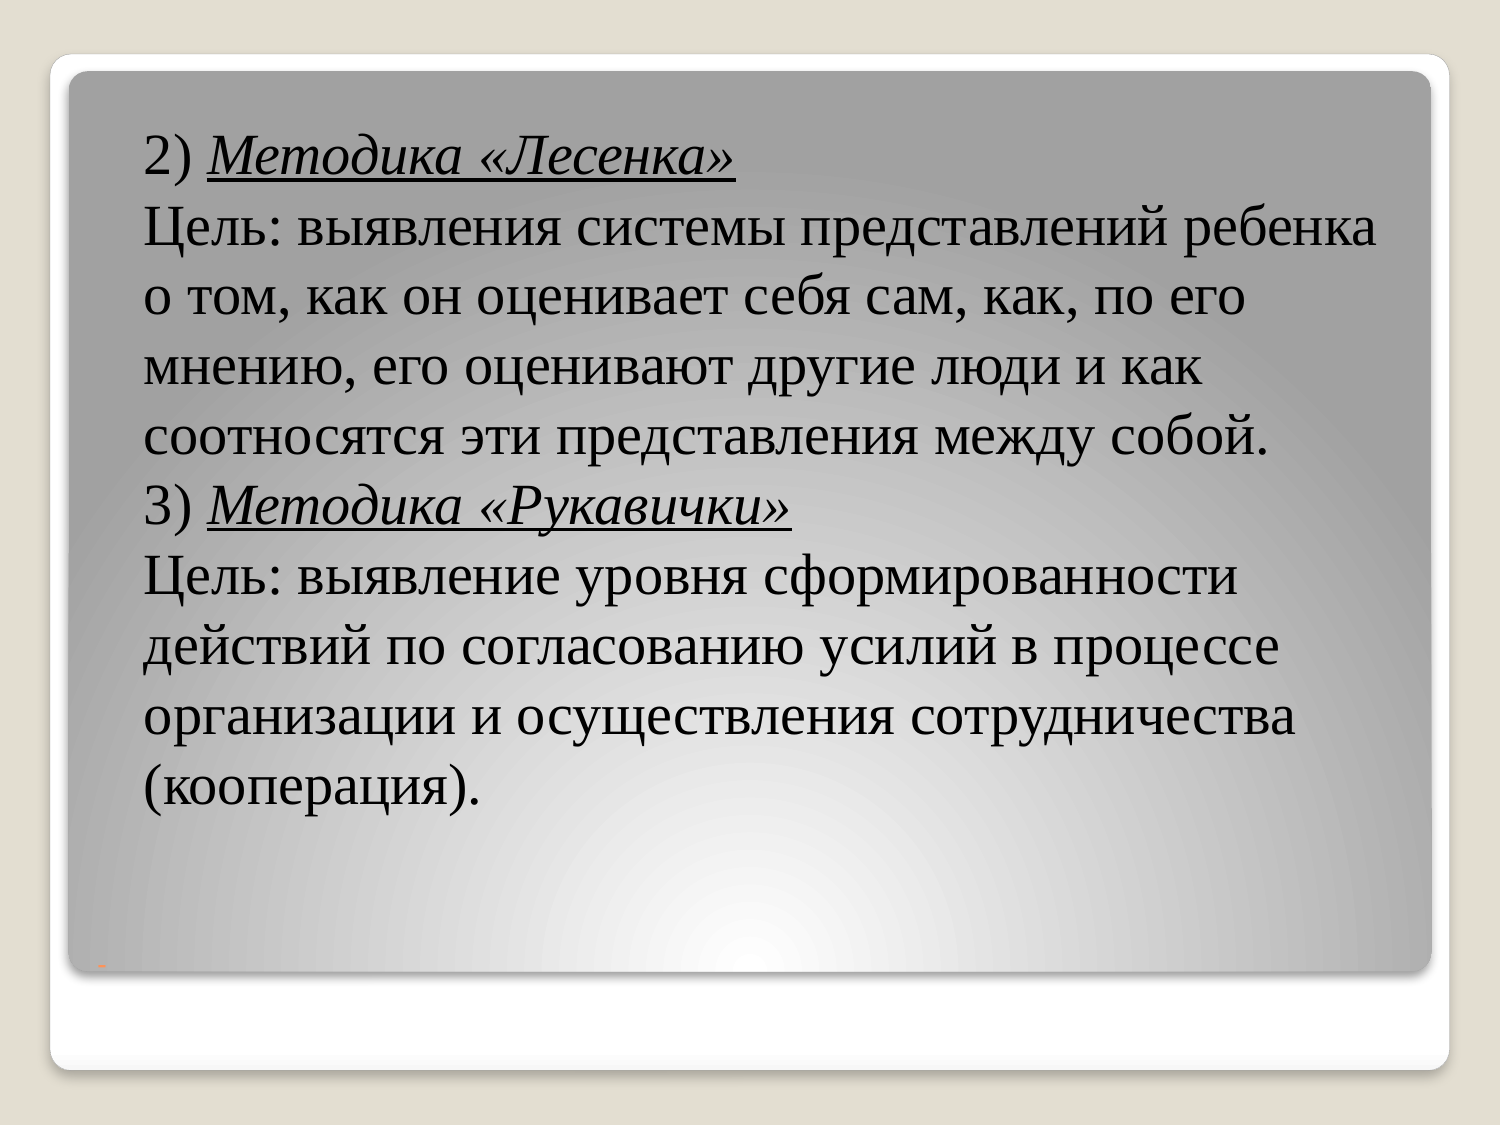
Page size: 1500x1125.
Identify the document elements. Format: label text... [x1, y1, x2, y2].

text_box 2) Методика «Лесенка» Цель: выявления системы представлений ребенка о том, как он оценивает себя сам, как, по его мнению, его оценивают другие люди и как соотносятся эти представления между собой. 3) Методика «Рукавички» Цель: выявление уровня сформированности действий по согласованию усилий в процессе организации и осуществления сотрудничества (кооперация). [128, 109, 1395, 824]
title - [82, 82, 1425, 991]
